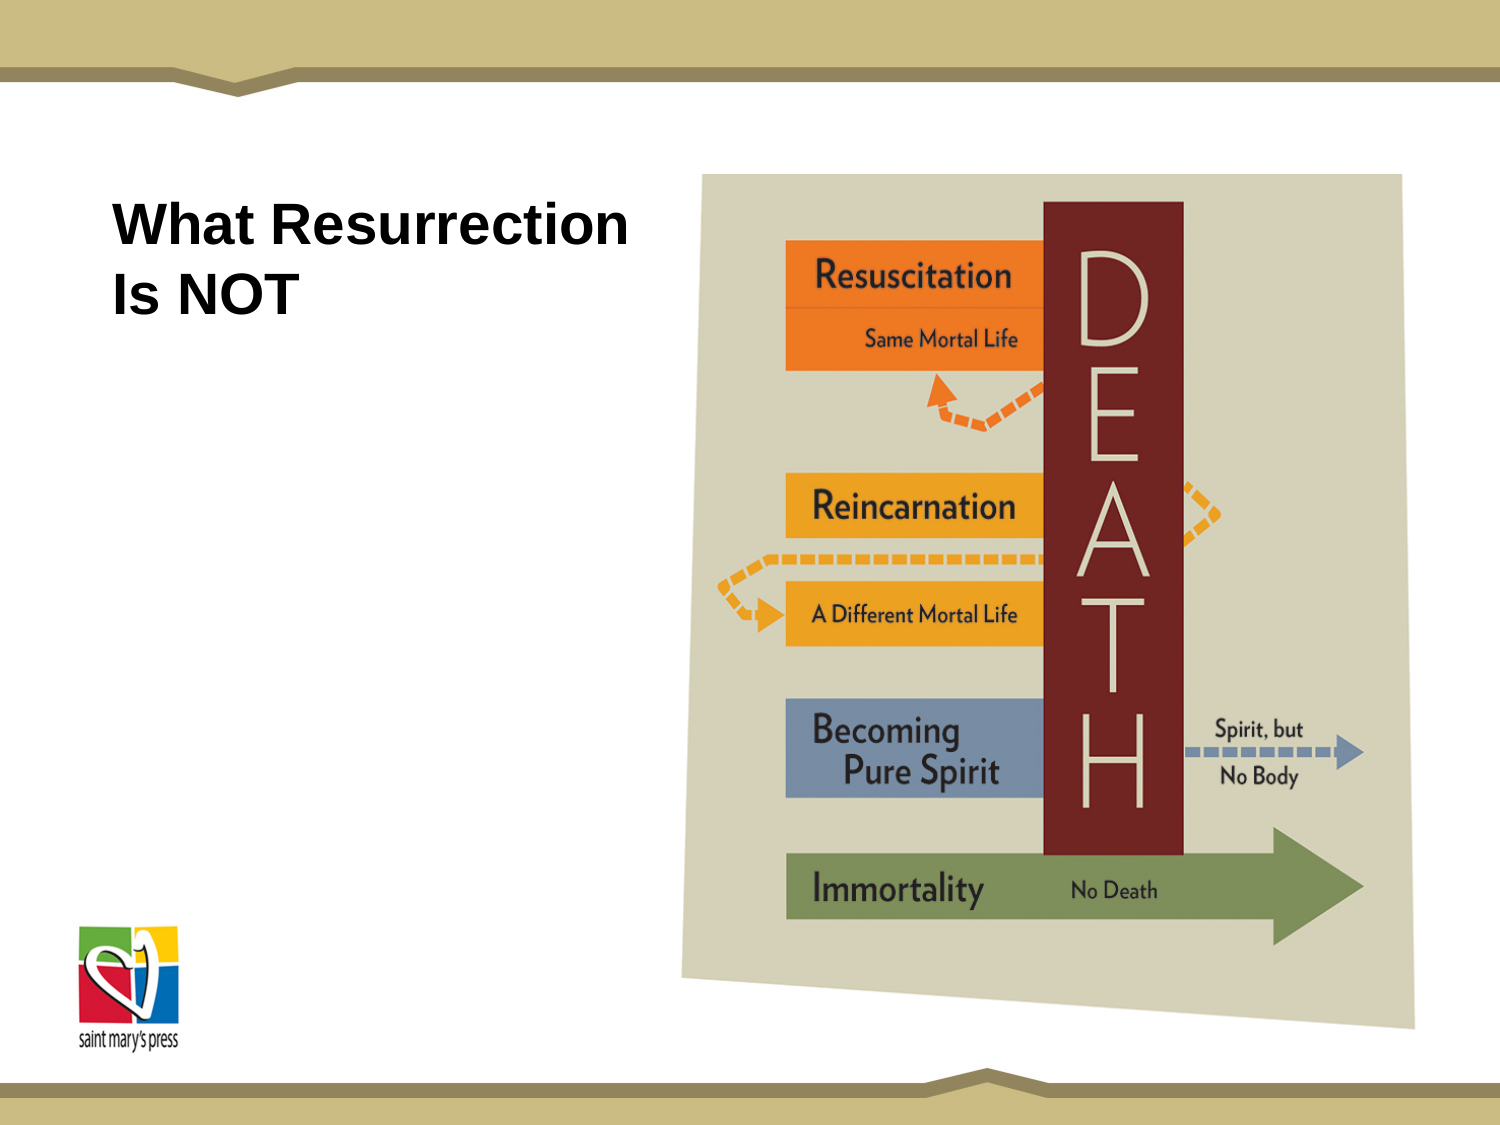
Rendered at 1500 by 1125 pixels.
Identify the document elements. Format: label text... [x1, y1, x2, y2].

picture [0, 0, 1500, 1125]
title What Resurrection Is NOT [97, 162, 660, 350]
